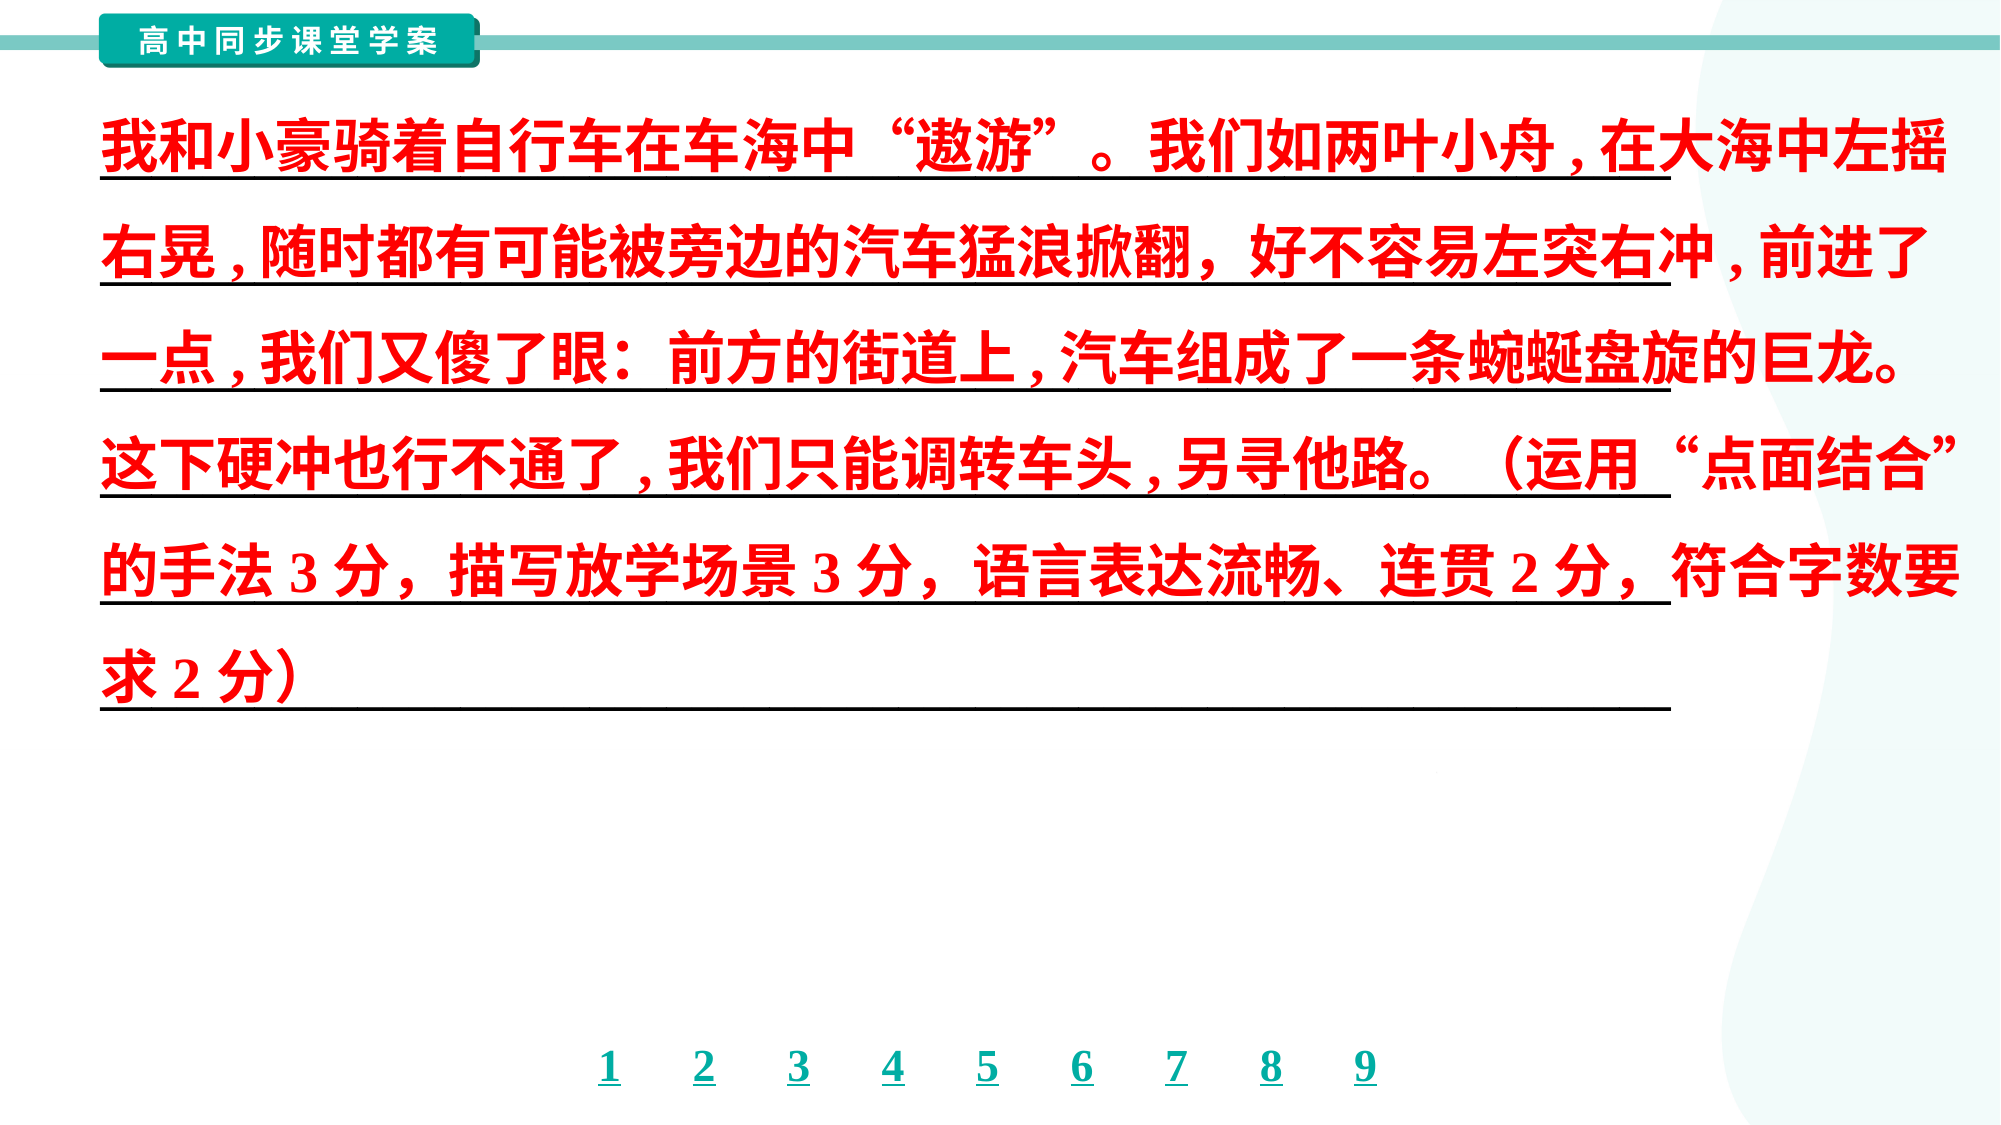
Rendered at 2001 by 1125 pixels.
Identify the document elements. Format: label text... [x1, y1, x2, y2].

text_box 我和小豪骑着自行车在车海中“遨游”。我们如两叶小舟,在大海中左摇 右晃,随时都有可能被旁边的汽车猛浪掀翻，好不容易左突右冲,前进了 一点,我们又傻了眼：前方的街道上,汽车组成了一条蜿蜒盘旋的巨龙。 这下硬冲也行不通了,我们只能调转车头,另寻他路。（运用“点面结合” 的手法3分，描写放学场景3分，语言表达流畅、连贯2分，符合字数要 求2分） [100, 72, 1899, 711]
picture [0, 0, 2000, 1125]
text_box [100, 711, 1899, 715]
